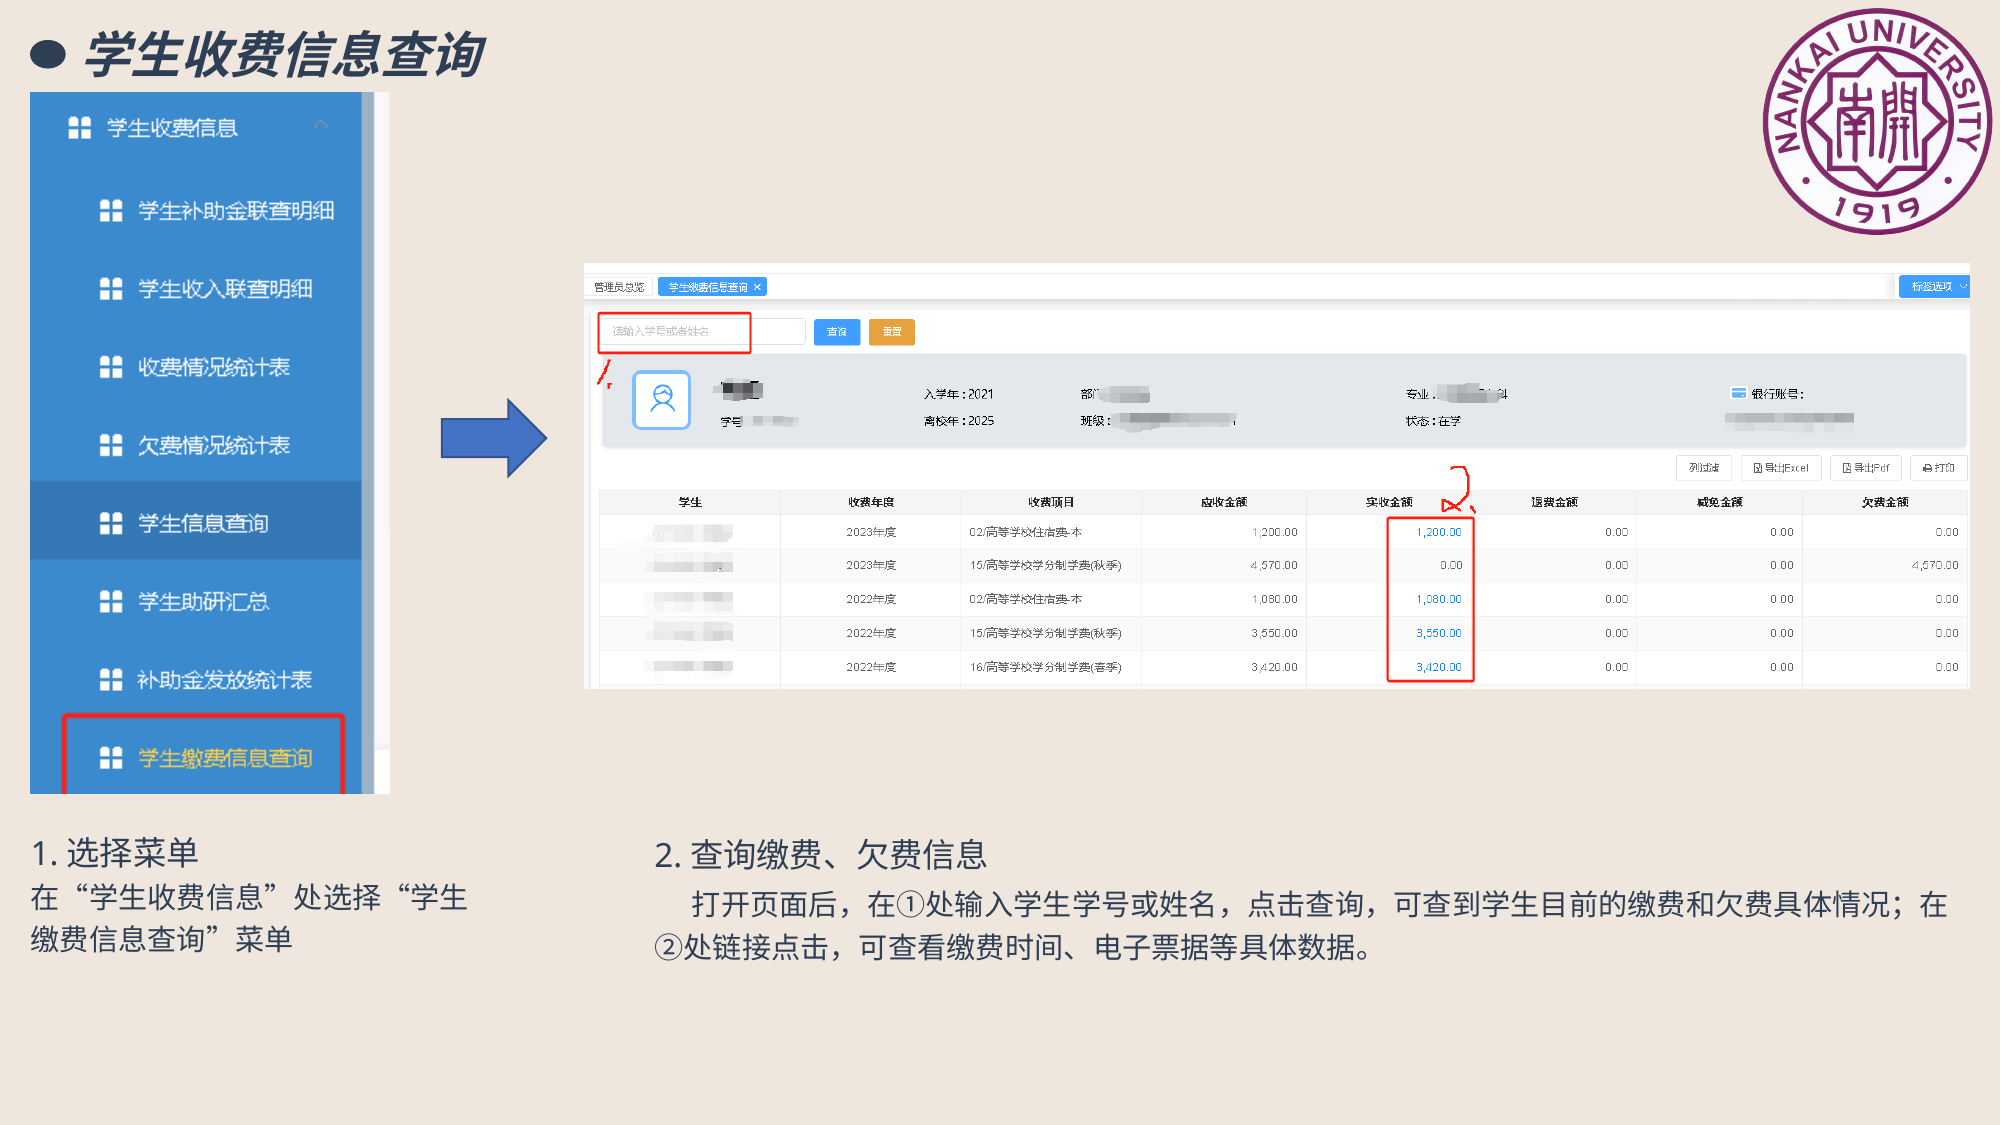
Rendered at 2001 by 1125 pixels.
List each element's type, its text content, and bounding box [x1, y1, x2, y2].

text_box [440, 397, 548, 479]
picture [29, 92, 390, 794]
text_box 1.选择菜单 在“学生收费信息”处选择“学生缴费信息查询”菜单 [30, 824, 475, 956]
text_box 2.查询缴费、欠费信息 打开页面后，在①处输入学生学号或姓名，点击查询，可查到学生目前的缴费和欠费具体情况；在②处链接点击，可查看缴费时间、电子票据等具体数据。 [654, 826, 1952, 965]
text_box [29, 16, 655, 92]
picture [1752, 0, 2000, 246]
picture [584, 263, 1970, 689]
